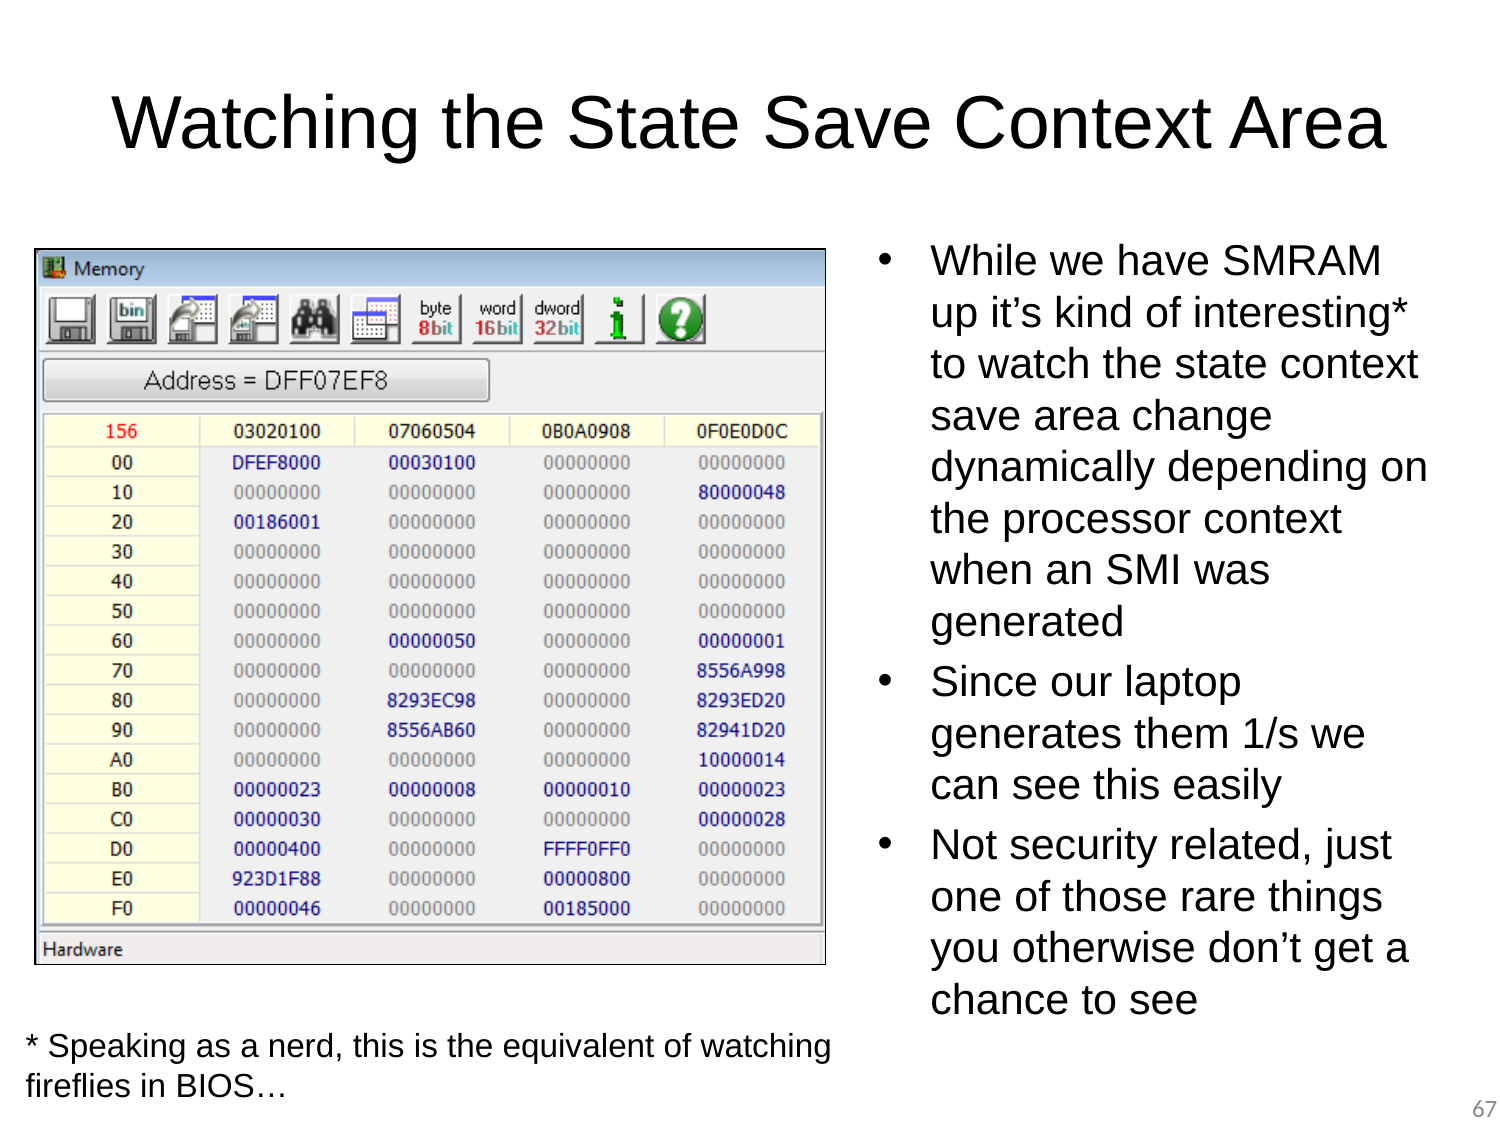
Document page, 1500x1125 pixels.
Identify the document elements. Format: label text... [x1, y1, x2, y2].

picture [35, 249, 826, 965]
text_box * Speaking as a nerd, this is the equivalent of watching fireflies in BIOS… [10, 1016, 900, 1112]
title Watching the State Save Context Area [75, 24, 1425, 213]
list While we have SMRAM up it’s kind of interesting* to watch the state context save area change dynamically depending on the processor context when an SMI was generated Since our laptop generates them 1/s we can see this easily Not security related, just one of those rare things you otherwise don’t get a chance to see [862, 224, 1450, 1038]
slide_number 67 [1162, 1077, 1500, 1125]
